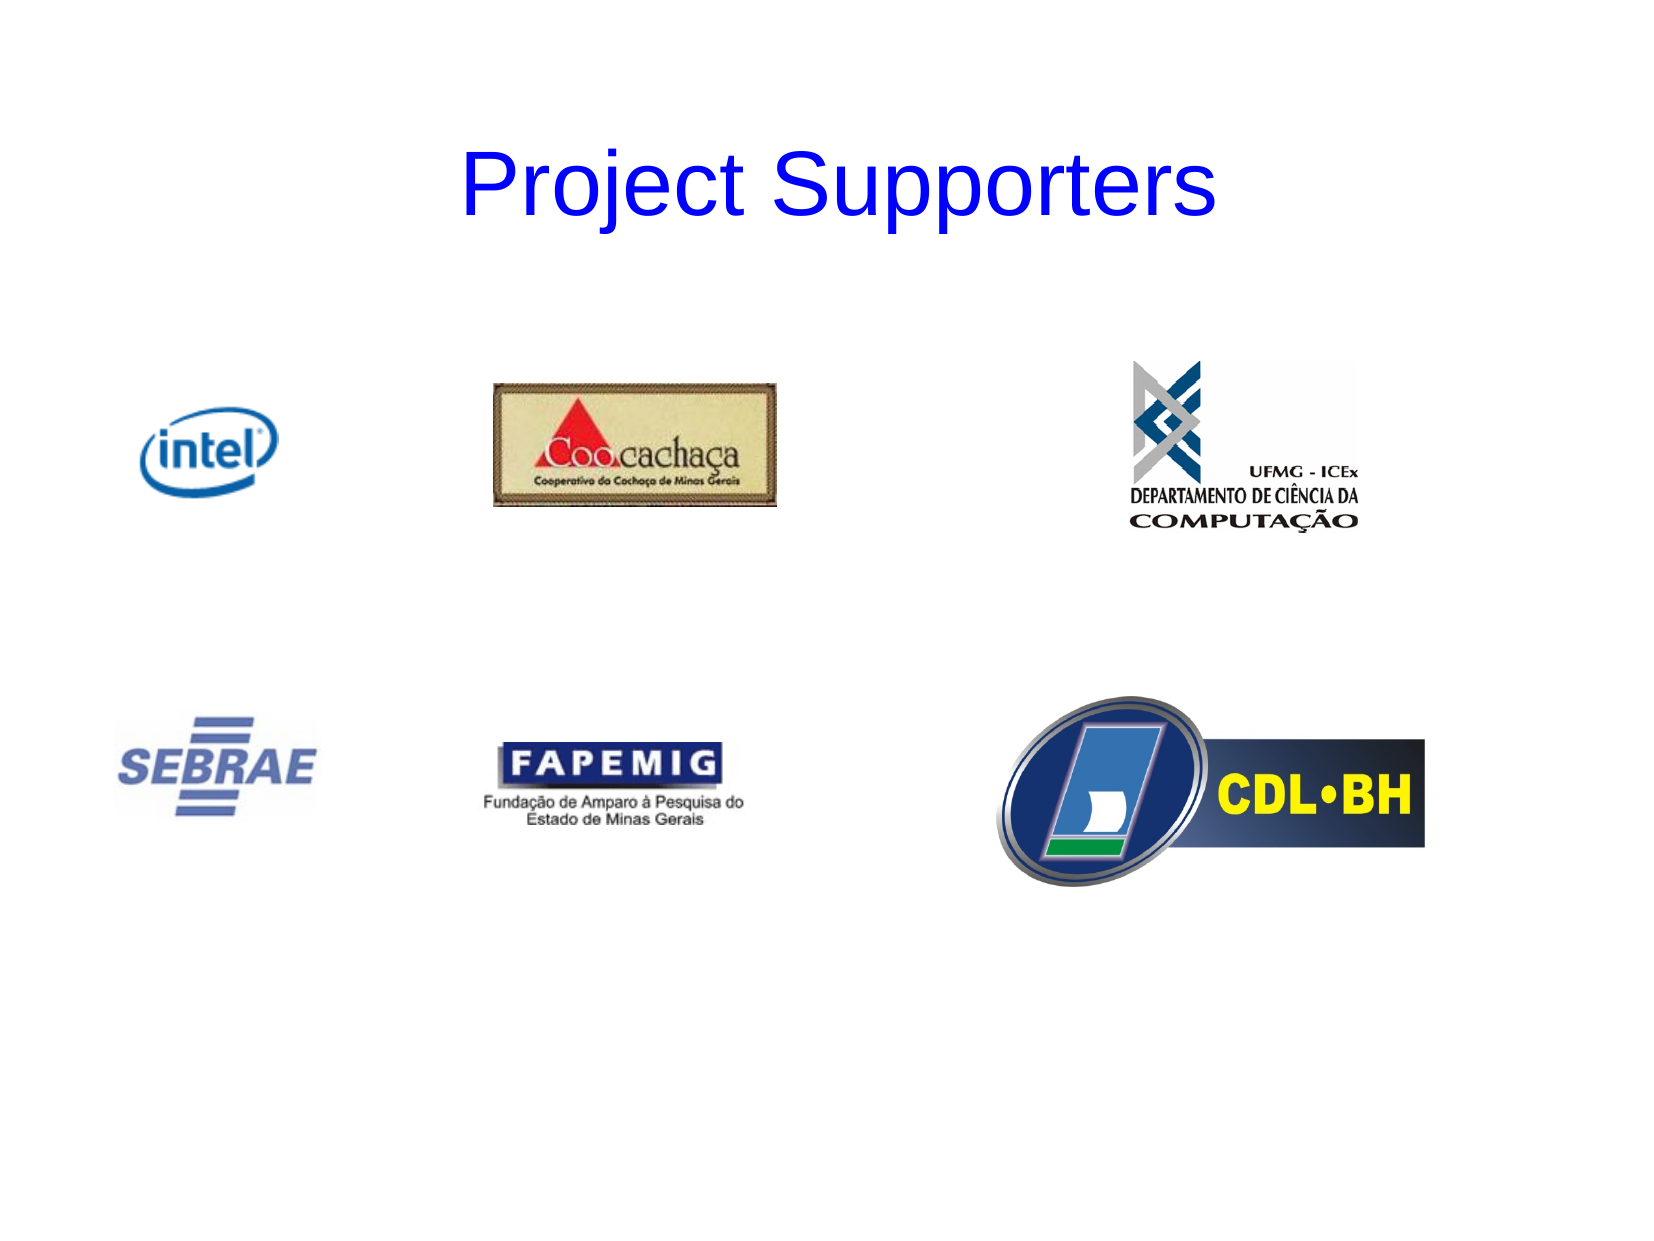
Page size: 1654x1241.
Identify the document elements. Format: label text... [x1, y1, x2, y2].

picture [115, 380, 279, 535]
picture [113, 710, 321, 821]
picture [996, 696, 1425, 887]
picture [477, 742, 749, 825]
picture [493, 383, 778, 507]
picture [1129, 361, 1358, 533]
title Project Supporters [45, 66, 1635, 290]
